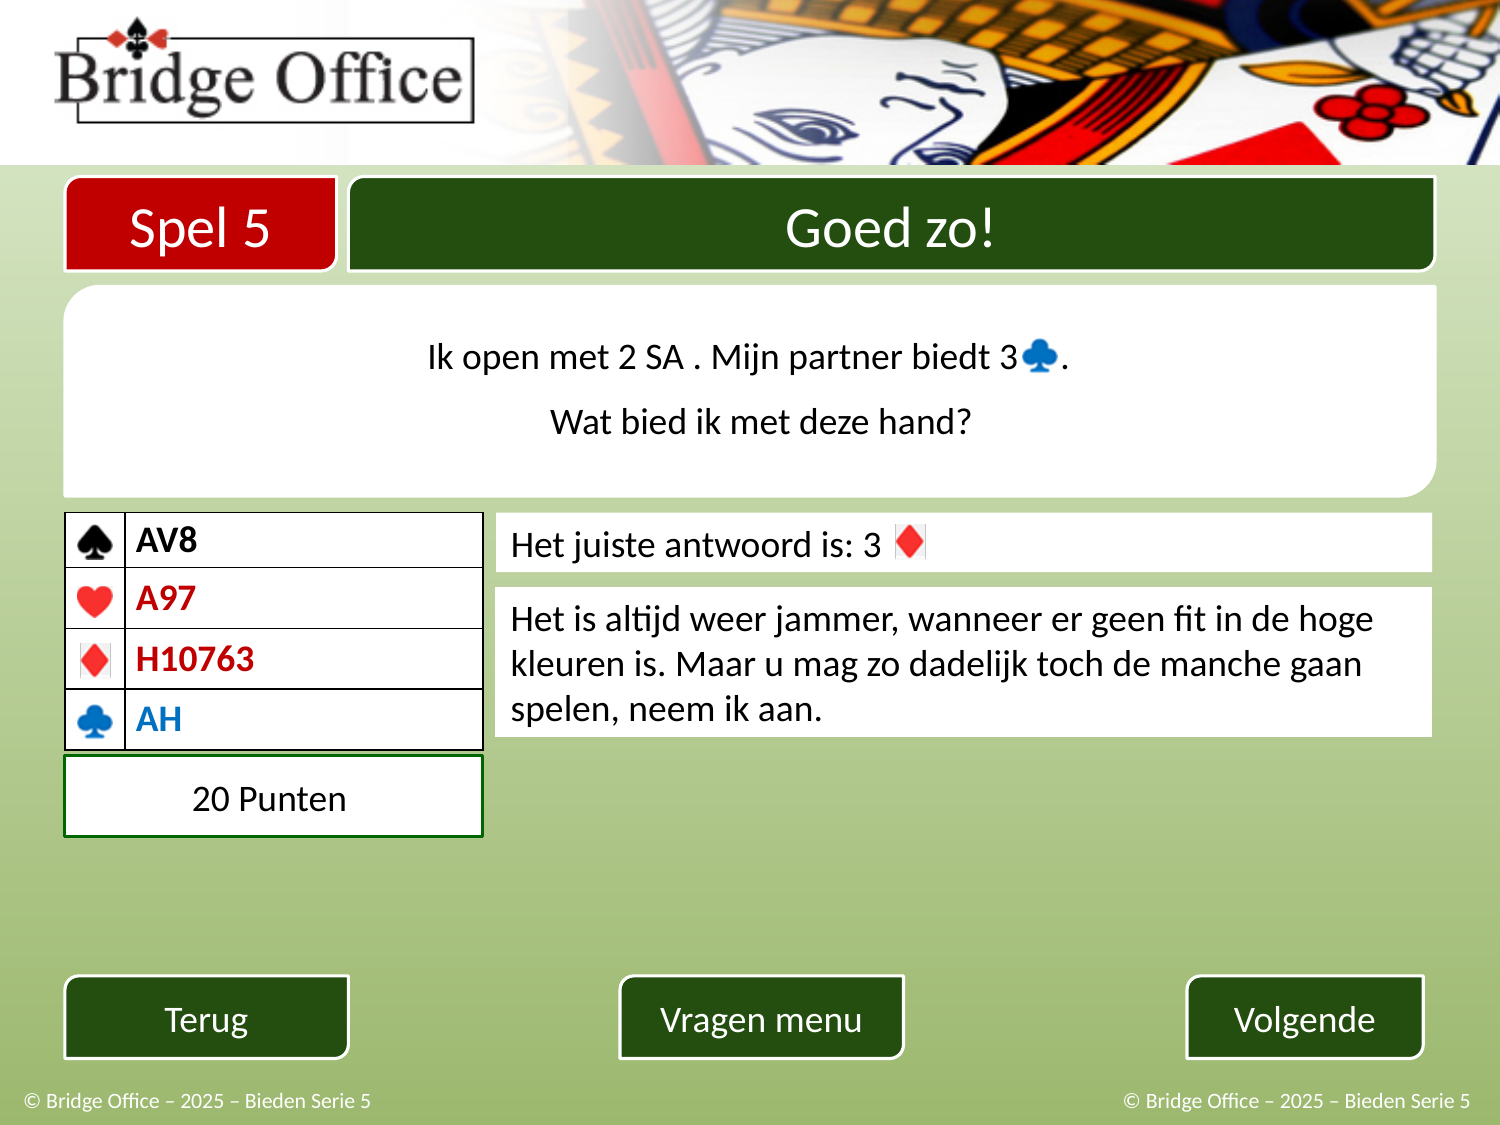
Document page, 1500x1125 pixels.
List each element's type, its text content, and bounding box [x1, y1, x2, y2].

picture [77, 585, 114, 618]
text_box Wat bied ik met deze hand? [528, 389, 995, 450]
table_cell [66, 629, 124, 688]
text_box Het juiste antwoord is: 3 [496, 512, 1433, 573]
table_header AV8 [126, 513, 482, 567]
text_box Vragen menu [618, 974, 906, 1061]
text_box Het is altijd weer jammer, wanneer er geen fit in de hoge kleuren is. Maar u mag zo dadelijk toch de manche gaan spelen, neem ik aan. [495, 587, 1432, 737]
table_cell H10763 [126, 629, 482, 688]
picture [77, 643, 114, 679]
text_box © Bridge Office – 2025 – Bieden Serie 5 [8, 1079, 393, 1121]
table_cell AH [126, 690, 482, 749]
table_cell A97 [126, 568, 482, 628]
text_box Terug [63, 974, 350, 1061]
table_cell [66, 690, 124, 749]
table_header [66, 513, 124, 567]
text_box [63, 284, 1437, 498]
text_box © Bridge Office – 2025 – Bieden Serie 5 [1107, 1079, 1500, 1121]
text_box Volgende [1185, 974, 1425, 1061]
picture [0, 0, 1500, 166]
picture [1022, 338, 1059, 374]
text_box Ik open met 2 SA . Mijn partner biedt 3 . [394, 324, 1104, 385]
text_box Goed zo! [346, 179, 1437, 273]
picture [892, 524, 928, 561]
picture [77, 524, 114, 561]
table_cell [66, 568, 124, 628]
text_box 20 Punten [63, 754, 484, 838]
picture [77, 703, 114, 740]
text_box Spel 5 [63, 179, 339, 273]
